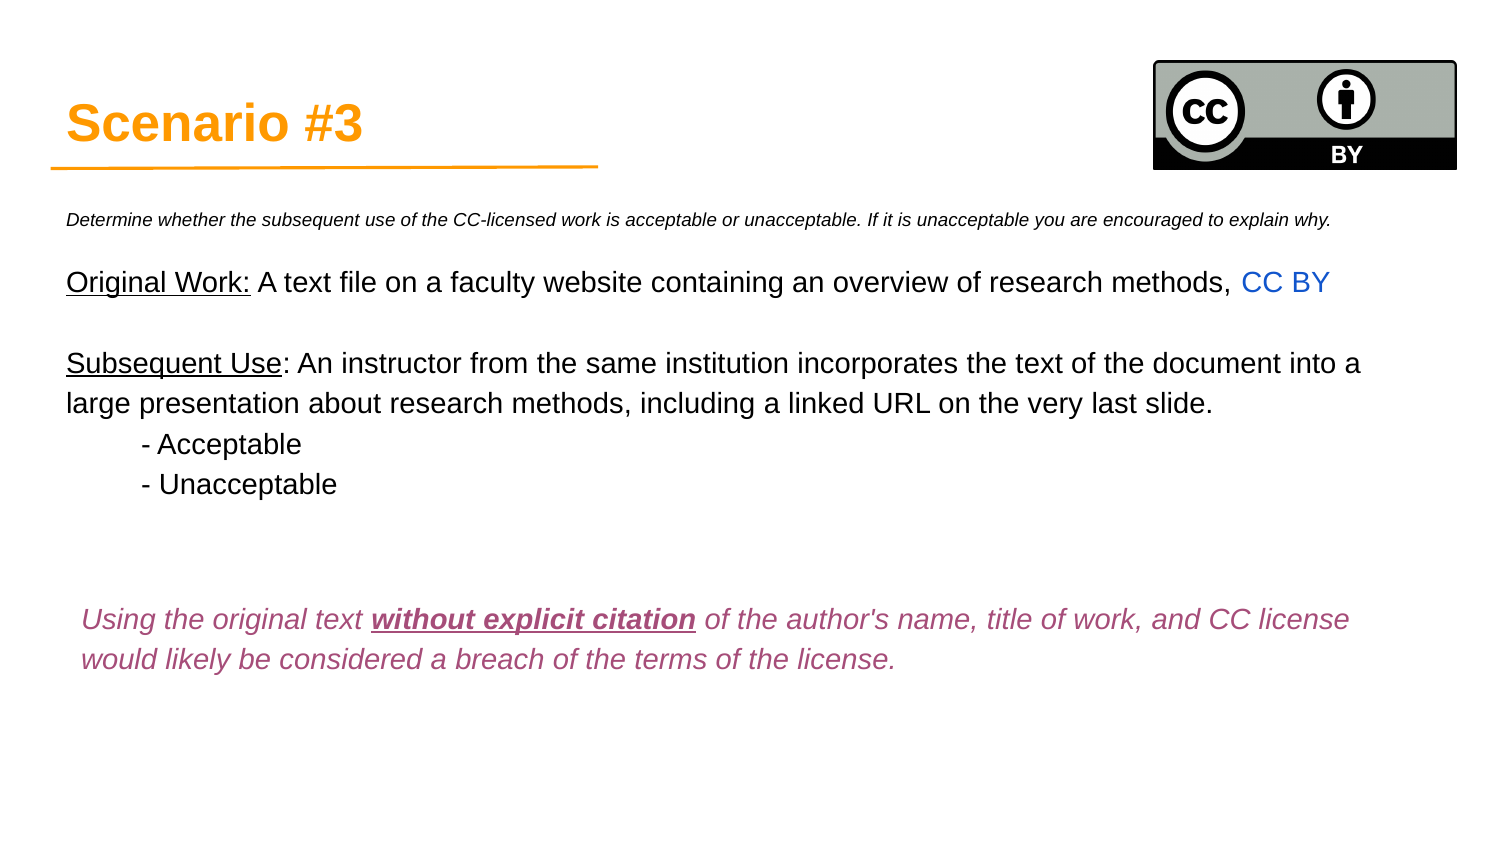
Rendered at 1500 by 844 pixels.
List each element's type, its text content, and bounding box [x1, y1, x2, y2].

text_box Using the original text without explicit citation of the author's name, title of work, and CC license would likely be considered a breach of the terms of the license. [66, 579, 1434, 691]
list Determine whether the subsequent use of the CC-licensed work is acceptable or unacceptable. If it is unacceptable you are encouraged to explain why. Original Work: A text file on a faculty website containing an overview of research methods, CC BY Subsequent Use: An instructor from the same institution incorporates the text of the document into a large presentation about research methods, including a linked URL on the very last slide. - Acceptable - Unacceptable [51, 189, 1449, 560]
title Scenario #3 [51, 72, 1148, 167]
picture [1153, 59, 1458, 170]
